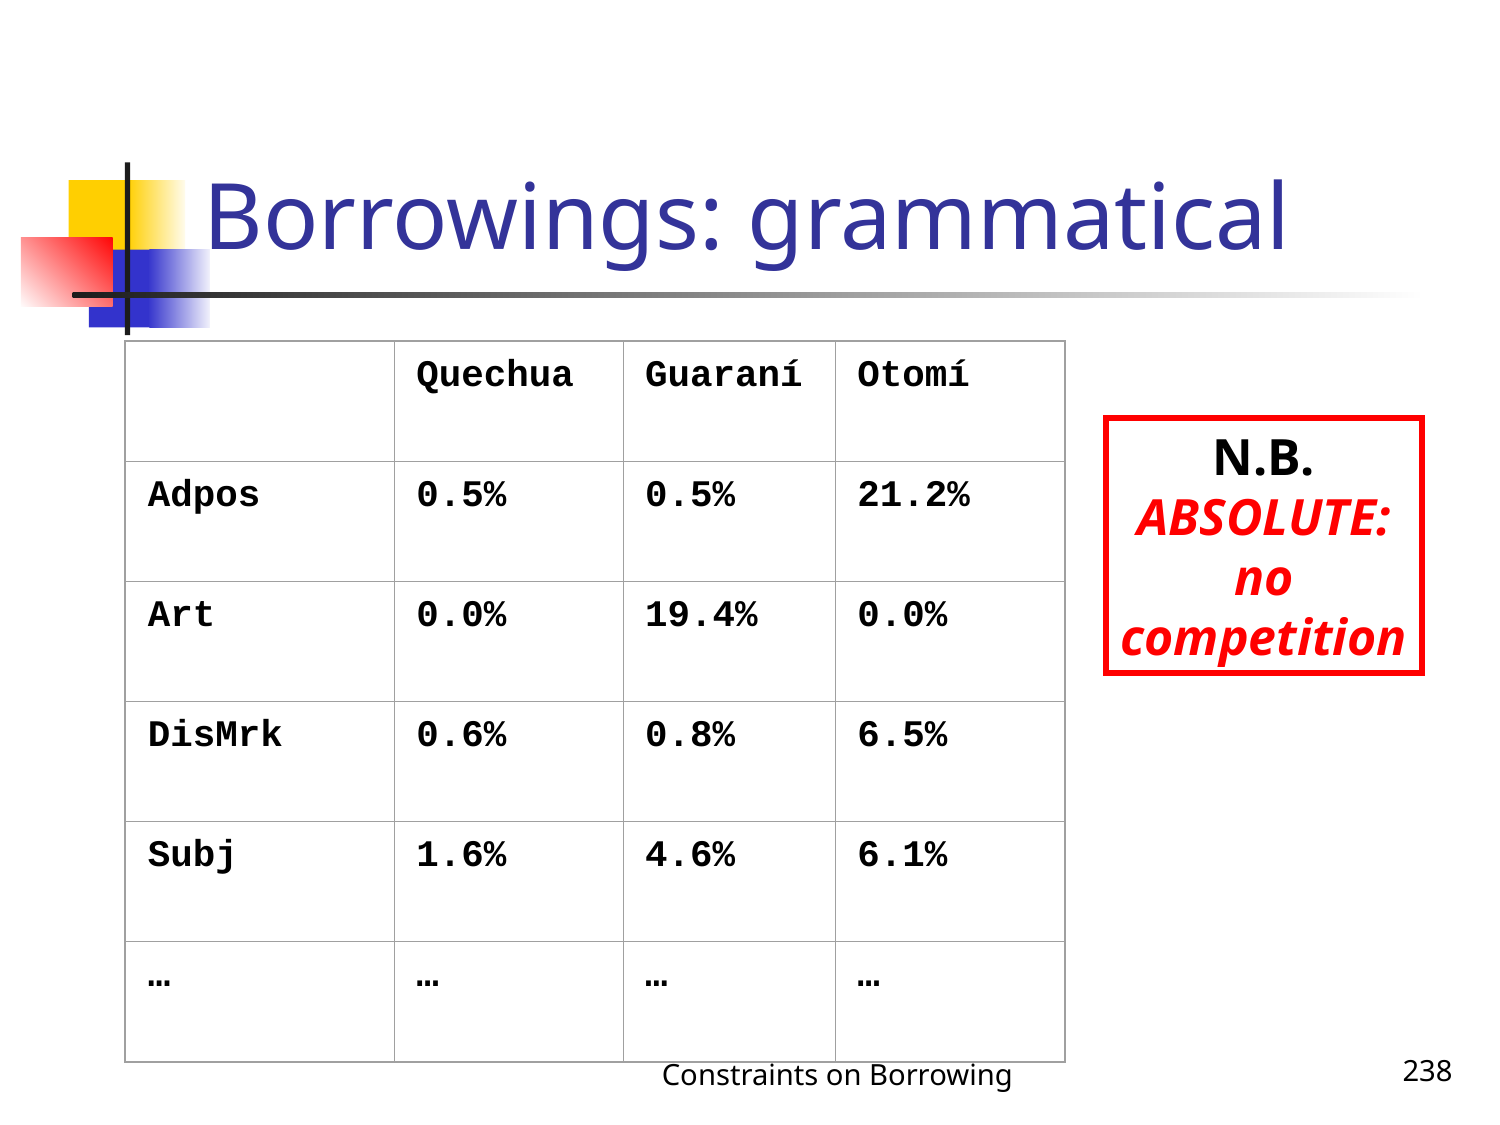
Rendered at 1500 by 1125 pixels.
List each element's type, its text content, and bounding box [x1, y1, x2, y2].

title Borrowings: grammatical [188, 224, 1468, 276]
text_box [124, 340, 1066, 1063]
text_box N.B. ABSOLUTE: no competition [1105, 417, 1422, 673]
text_box [0, 14, 1500, 224]
text_box [0, 945, 1500, 1111]
